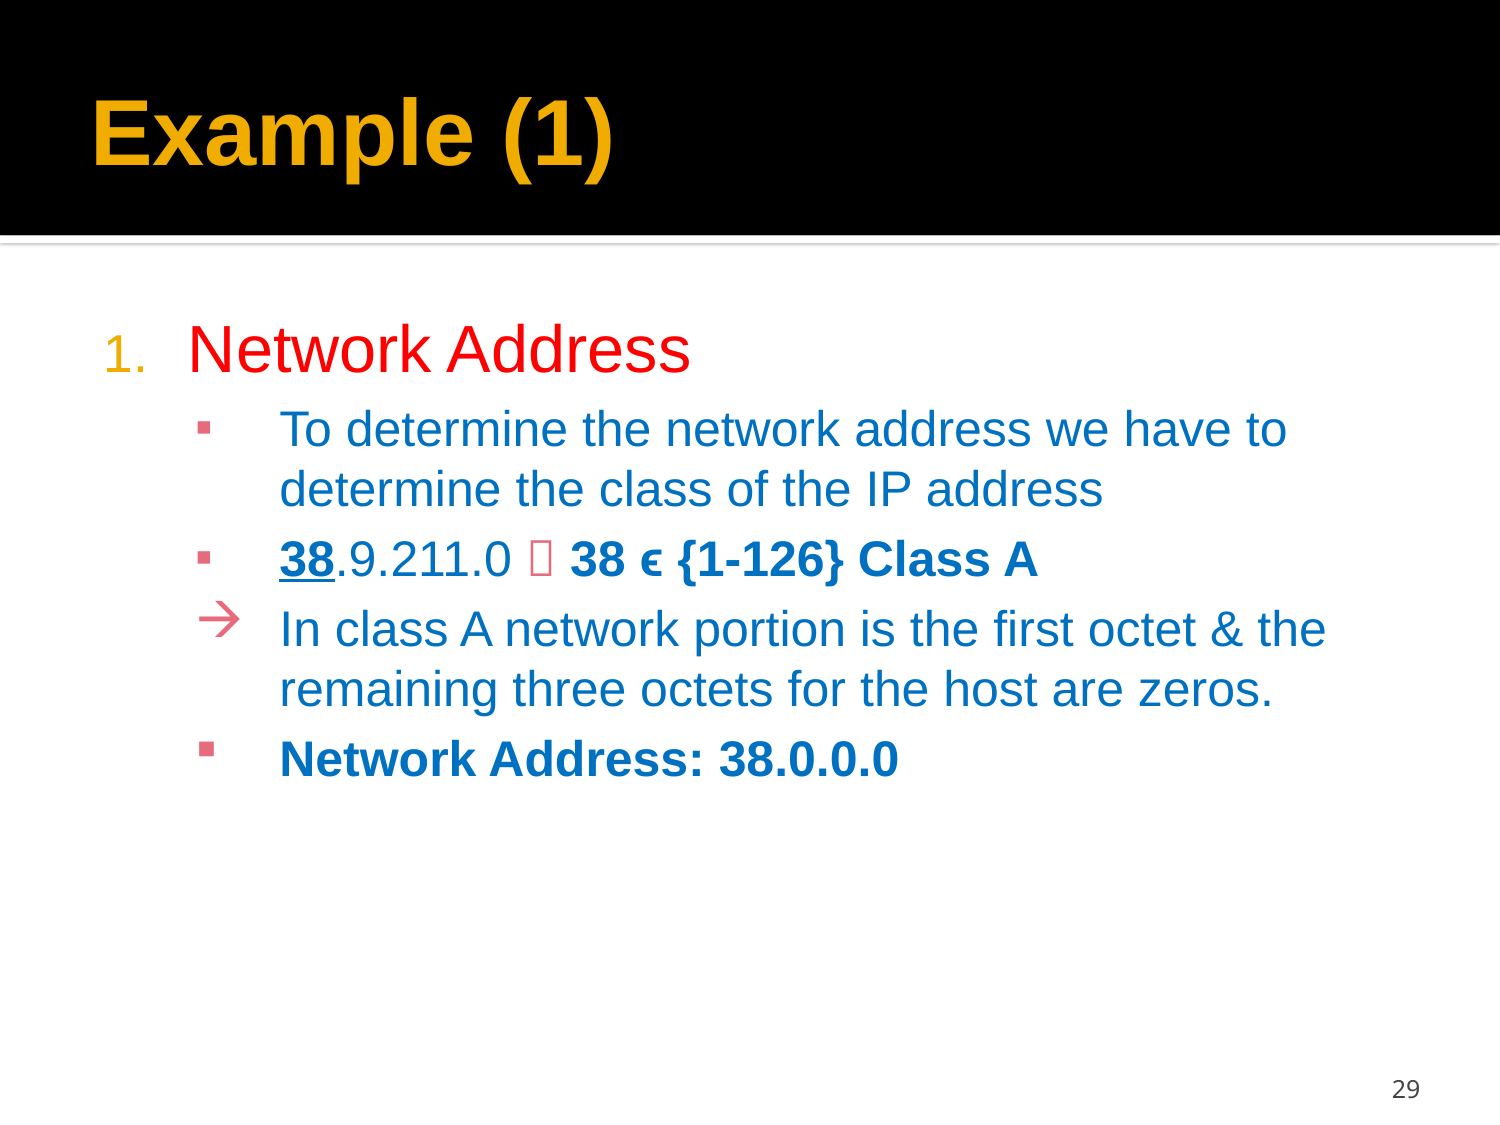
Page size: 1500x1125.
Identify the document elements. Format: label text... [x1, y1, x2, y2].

title Example (1) [75, 25, 1425, 231]
slide_number 29 [1345, 1062, 1467, 1108]
list Network Address To determine the network address we have to determine the class of the IP address 38.9.211.0  38 ϵ {1-126} Class A In class A network portion is the first octet & the remaining three octets for the host are zeros. Network Address: 38.0.0.0 [75, 291, 1425, 1050]
